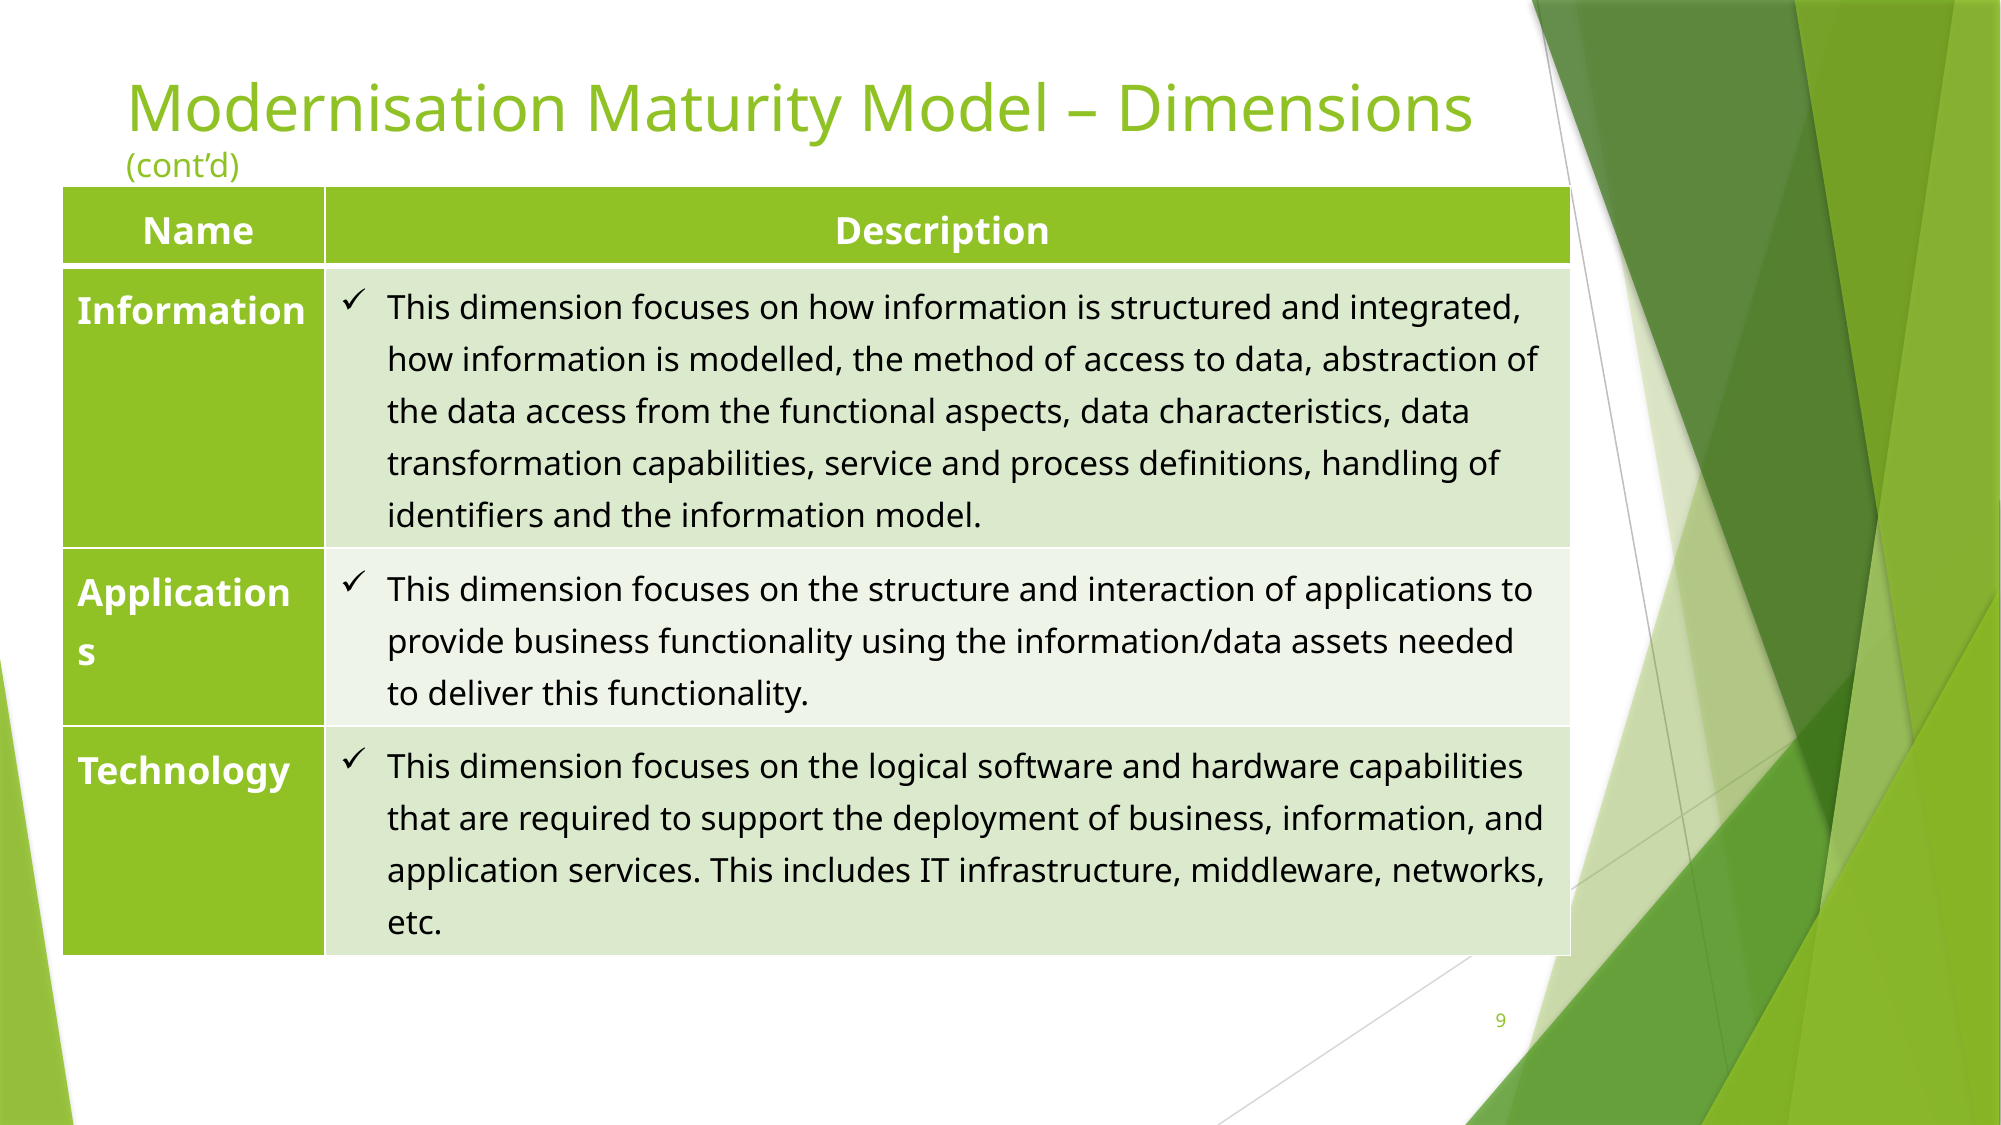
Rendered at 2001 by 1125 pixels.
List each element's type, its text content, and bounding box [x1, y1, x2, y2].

text_box [1245, 271, 1276, 377]
slide_number 9 [1409, 991, 1522, 1051]
table_header Name [63, 187, 324, 263]
title Modernisation Maturity Model – Dimensions (cont’d) [111, 59, 1571, 185]
table_cell Technology [63, 727, 324, 955]
table_cell This dimension focuses on the structure and interaction of applications to provide business functionality using the information/data assets needed to deliver this functionality. [326, 549, 1570, 725]
table_cell This dimension focuses on the logical software and hardware capabilities that are required to support the deployment of business, information, and application services. This includes IT infrastructure, middleware, networks, etc. [326, 727, 1570, 955]
table_cell This dimension focuses on how information is structured and integrated, how information is modelled, the method of access to data, abstraction of the data access from the functional aspects, data characteristics, data transformation capabilities, service and process definitions, handling of identifiers and the information model. [326, 269, 1570, 547]
table_cell Information [63, 269, 324, 547]
table_header Description [326, 187, 1570, 263]
table_cell Applications [63, 549, 324, 725]
